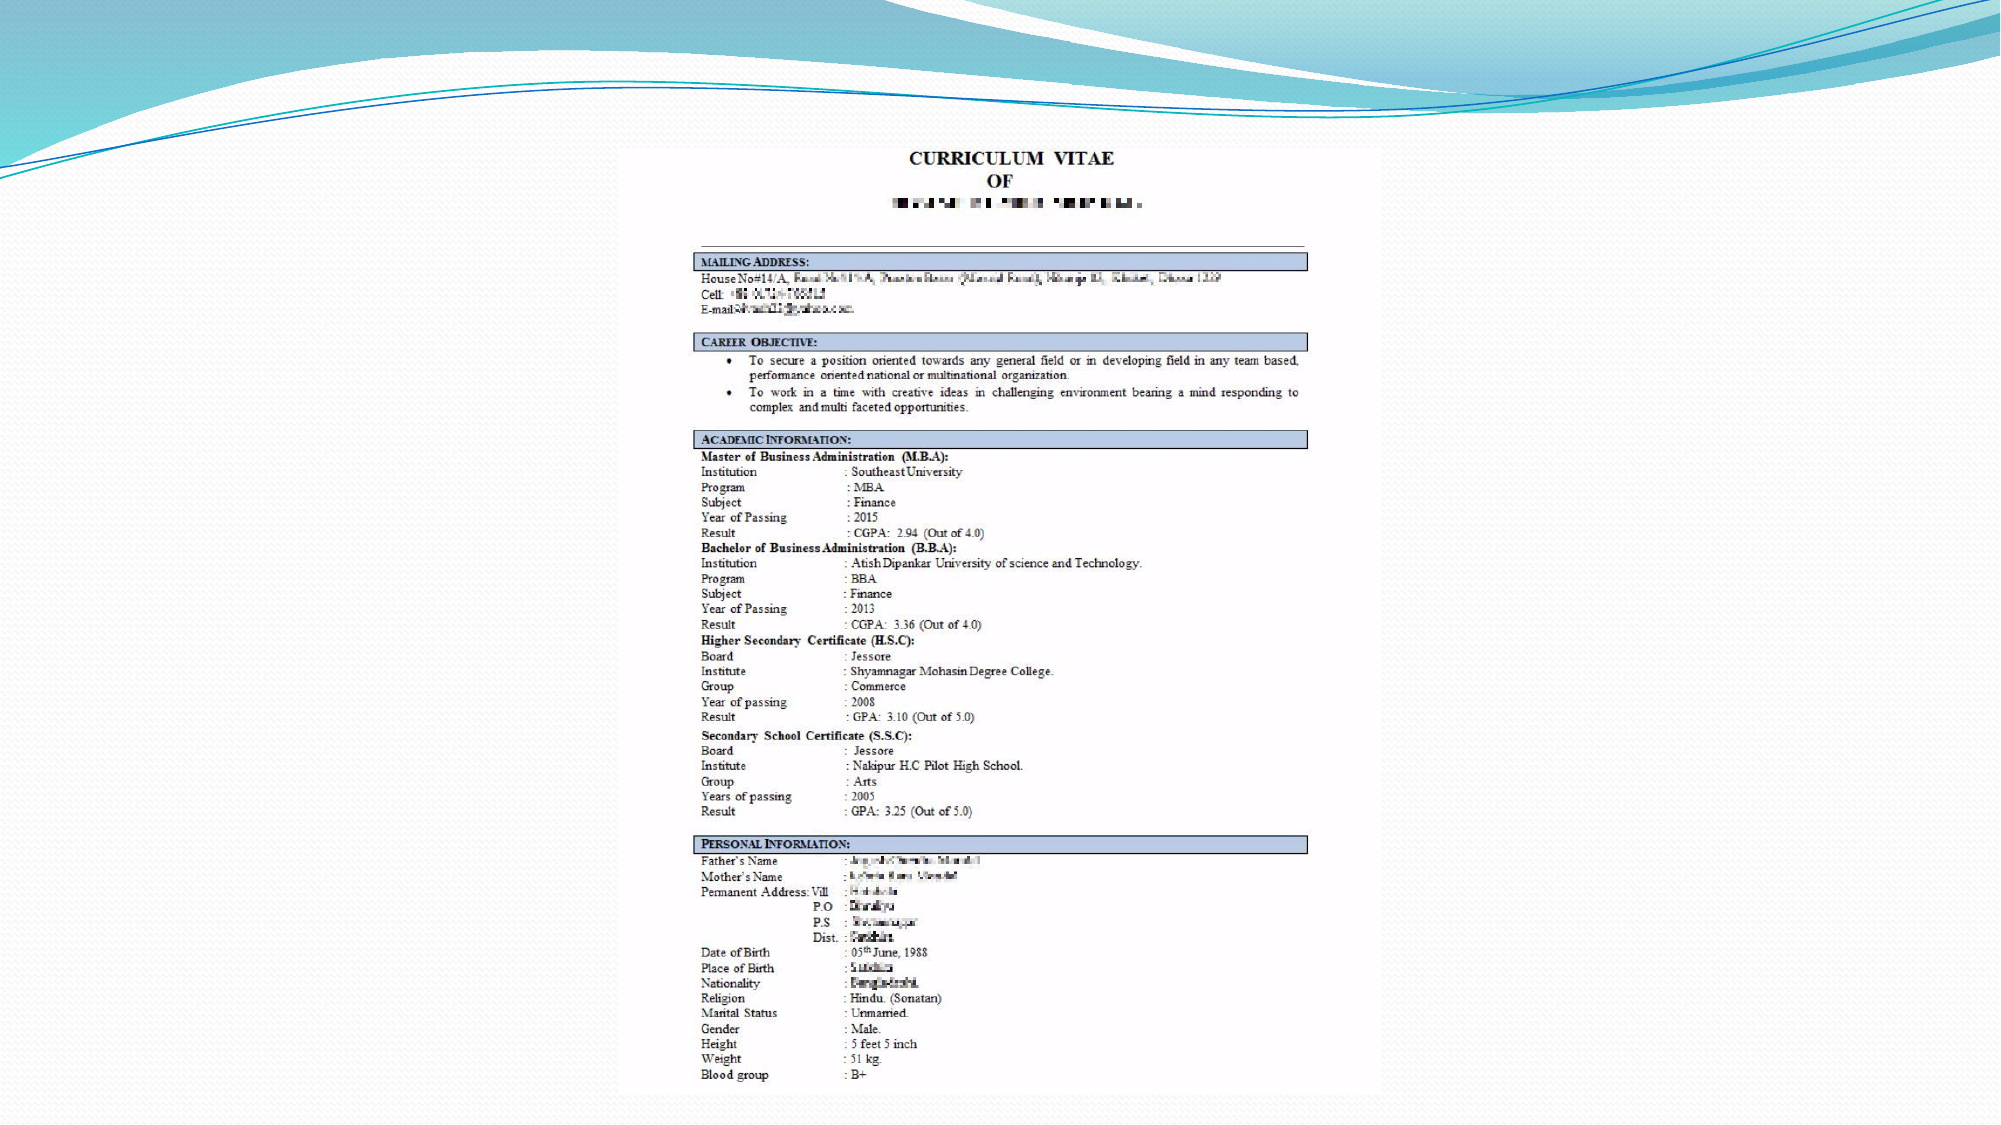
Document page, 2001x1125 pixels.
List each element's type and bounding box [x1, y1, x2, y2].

picture [618, 148, 1382, 1095]
